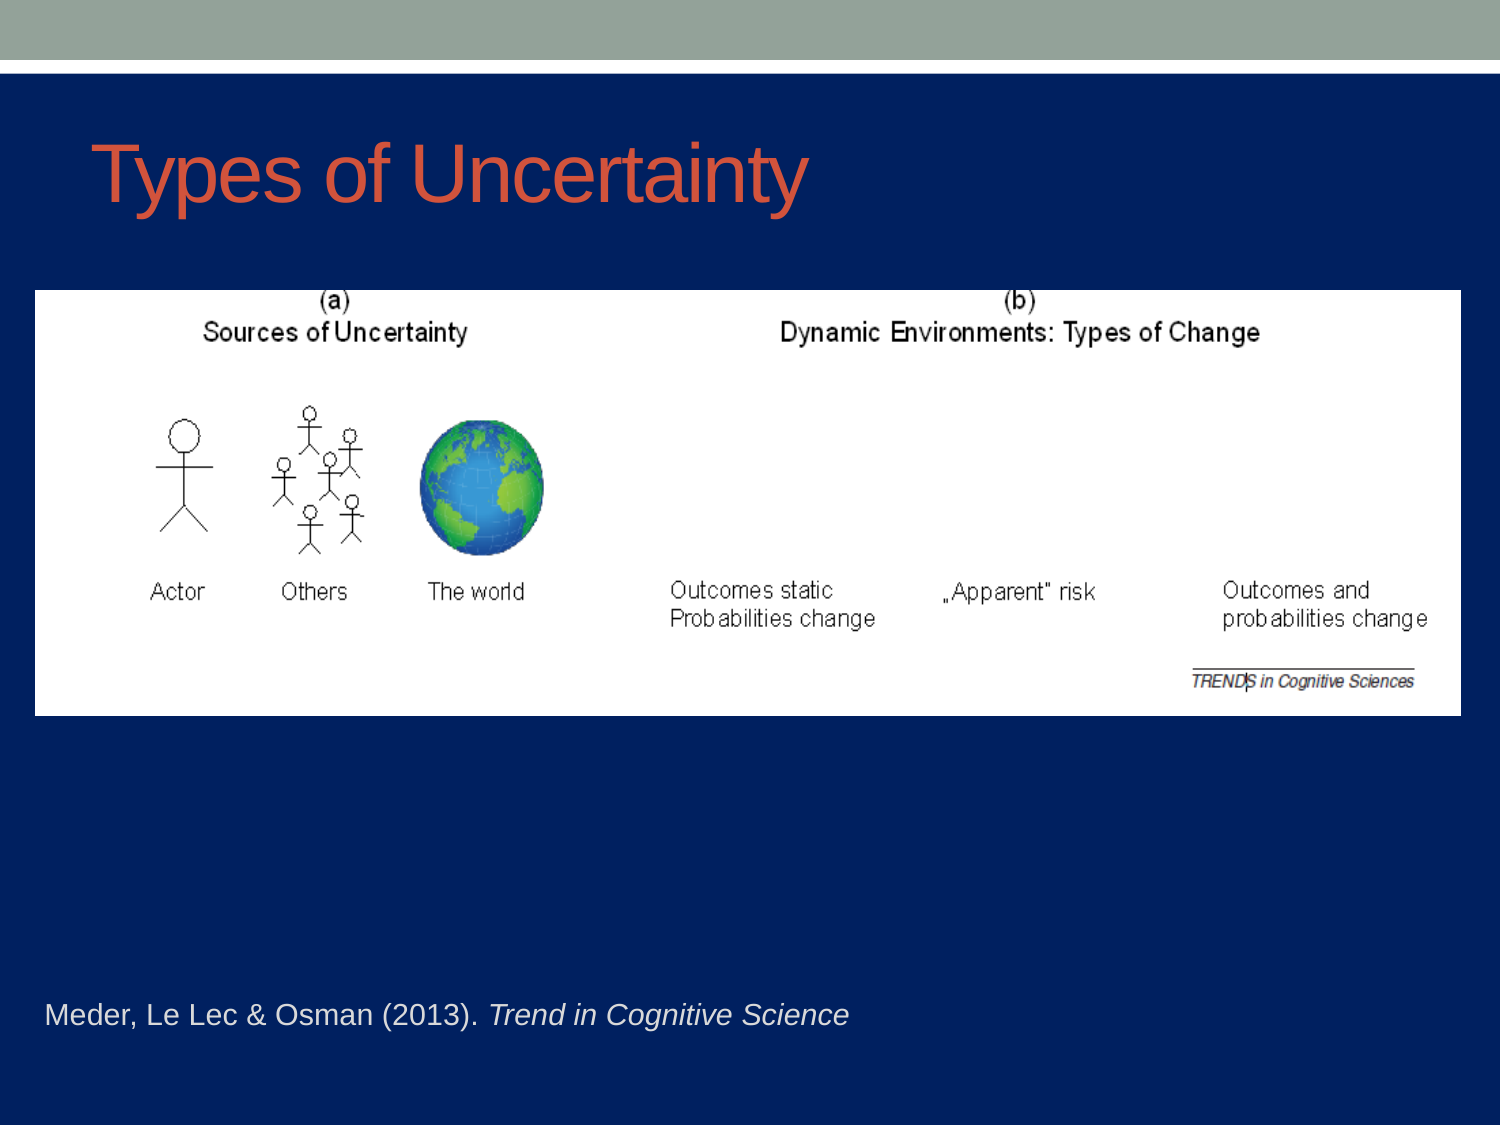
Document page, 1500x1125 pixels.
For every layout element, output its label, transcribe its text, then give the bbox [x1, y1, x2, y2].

title Types of Uncertainty [75, 87, 1425, 250]
list Meder, Le Lec & Osman (2013). Trend in Cognitive Science [29, 987, 939, 1041]
picture [35, 290, 1461, 717]
